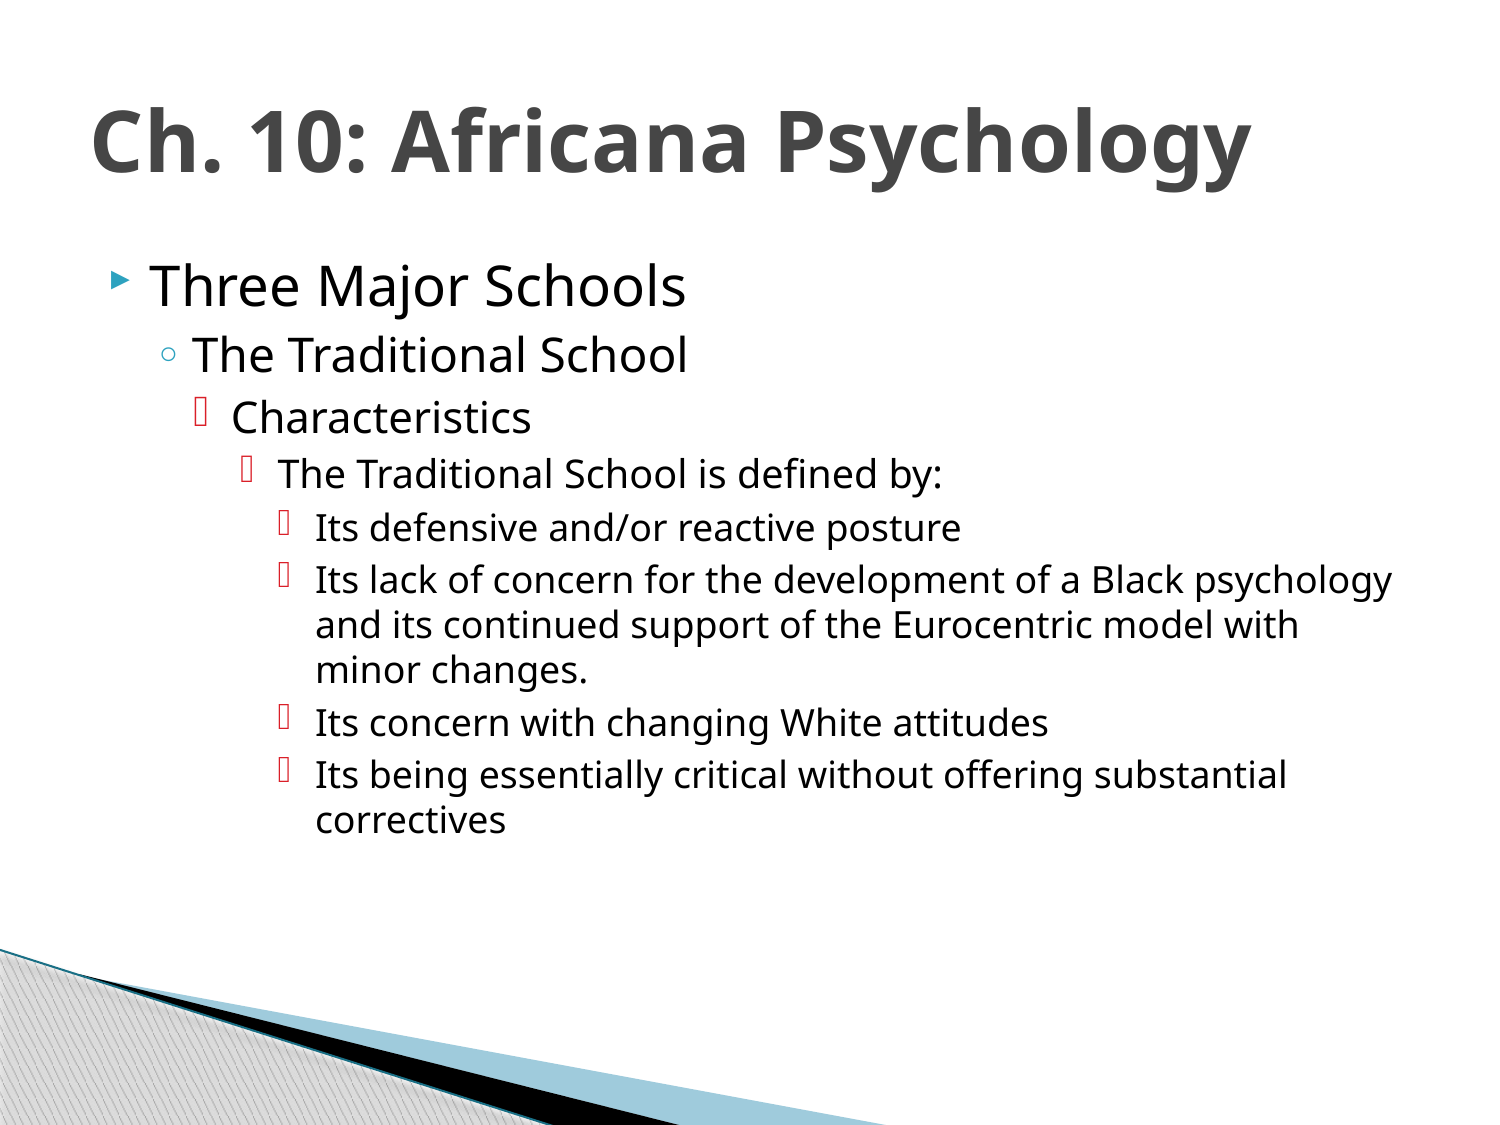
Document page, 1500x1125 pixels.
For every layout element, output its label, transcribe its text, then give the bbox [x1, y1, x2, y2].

title Ch. 10: Africana Psychology [75, 45, 1425, 233]
list Three Major Schools The Traditional School Characteristics The Traditional School is defined by: Its defensive and/or reactive posture Its lack of concern for the development of a Black psychology and its continued support of the Eurocentric model with minor changes. Its concern with changing White attitudes Its being essentially critical without offering substantial correctives [74, 242, 1426, 986]
